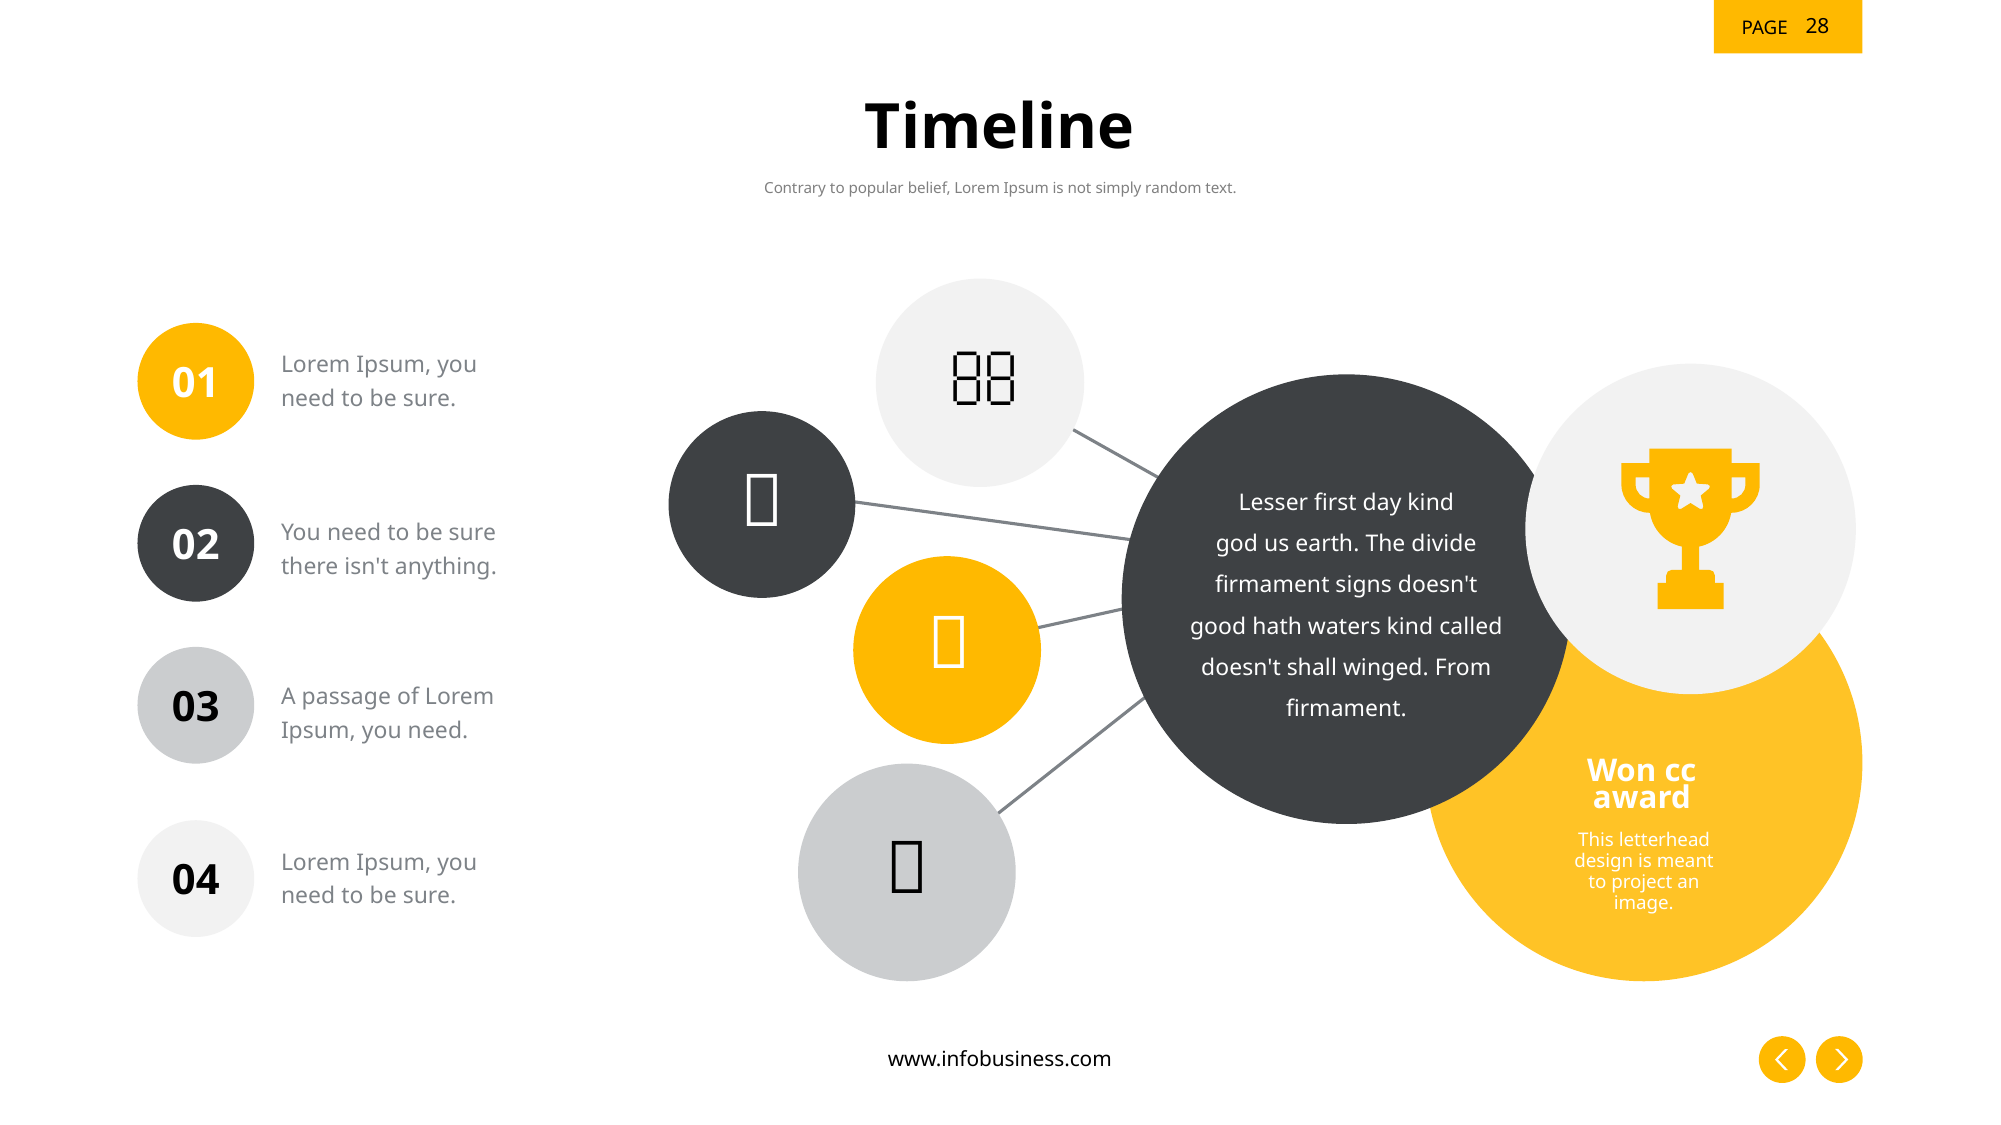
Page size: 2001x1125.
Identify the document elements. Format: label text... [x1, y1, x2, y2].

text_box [137, 322, 549, 937]
title Timeline [137, 78, 1863, 179]
subtitle Contrary to popular belief, Lorem Ipsum is not simply random text. [137, 179, 1863, 204]
footer www.infobusiness.com [858, 1029, 1142, 1090]
slide_number 28 [1790, 10, 1867, 43]
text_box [668, 278, 1863, 982]
